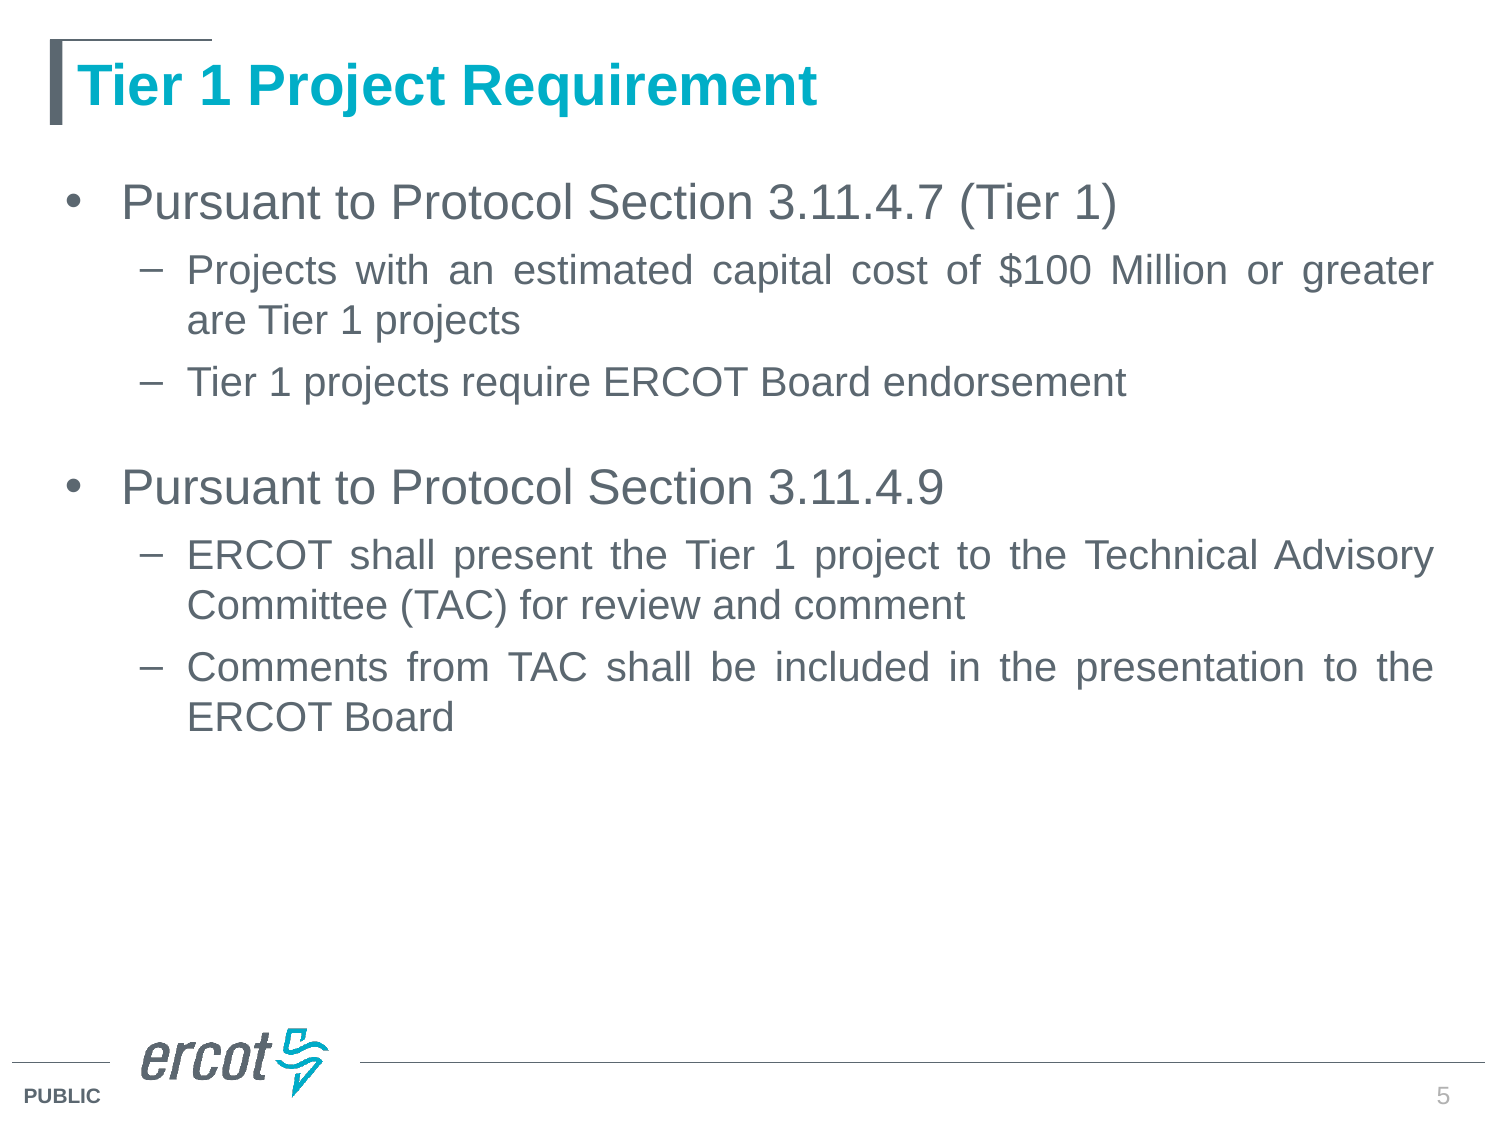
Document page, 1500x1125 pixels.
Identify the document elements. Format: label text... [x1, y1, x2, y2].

list Pursuant to Protocol Section 3.11.4.7 (Tier 1) Projects with an estimated capital cost of $100 Million or greater are Tier 1 projects Tier 1 projects require ERCOT Board endorsement Pursuant to Protocol Section 3.11.4.9 ERCOT shall present the Tier 1 project to the Technical Advisory Committee (TAC) for review and comment Comments from TAC shall be included in the presentation to the ERCOT Board [50, 162, 1450, 1025]
title Tier 1 Project Requirement [62, 39, 1450, 125]
picture [137, 1025, 332, 1100]
slide_number 5 [1400, 1076, 1488, 1113]
